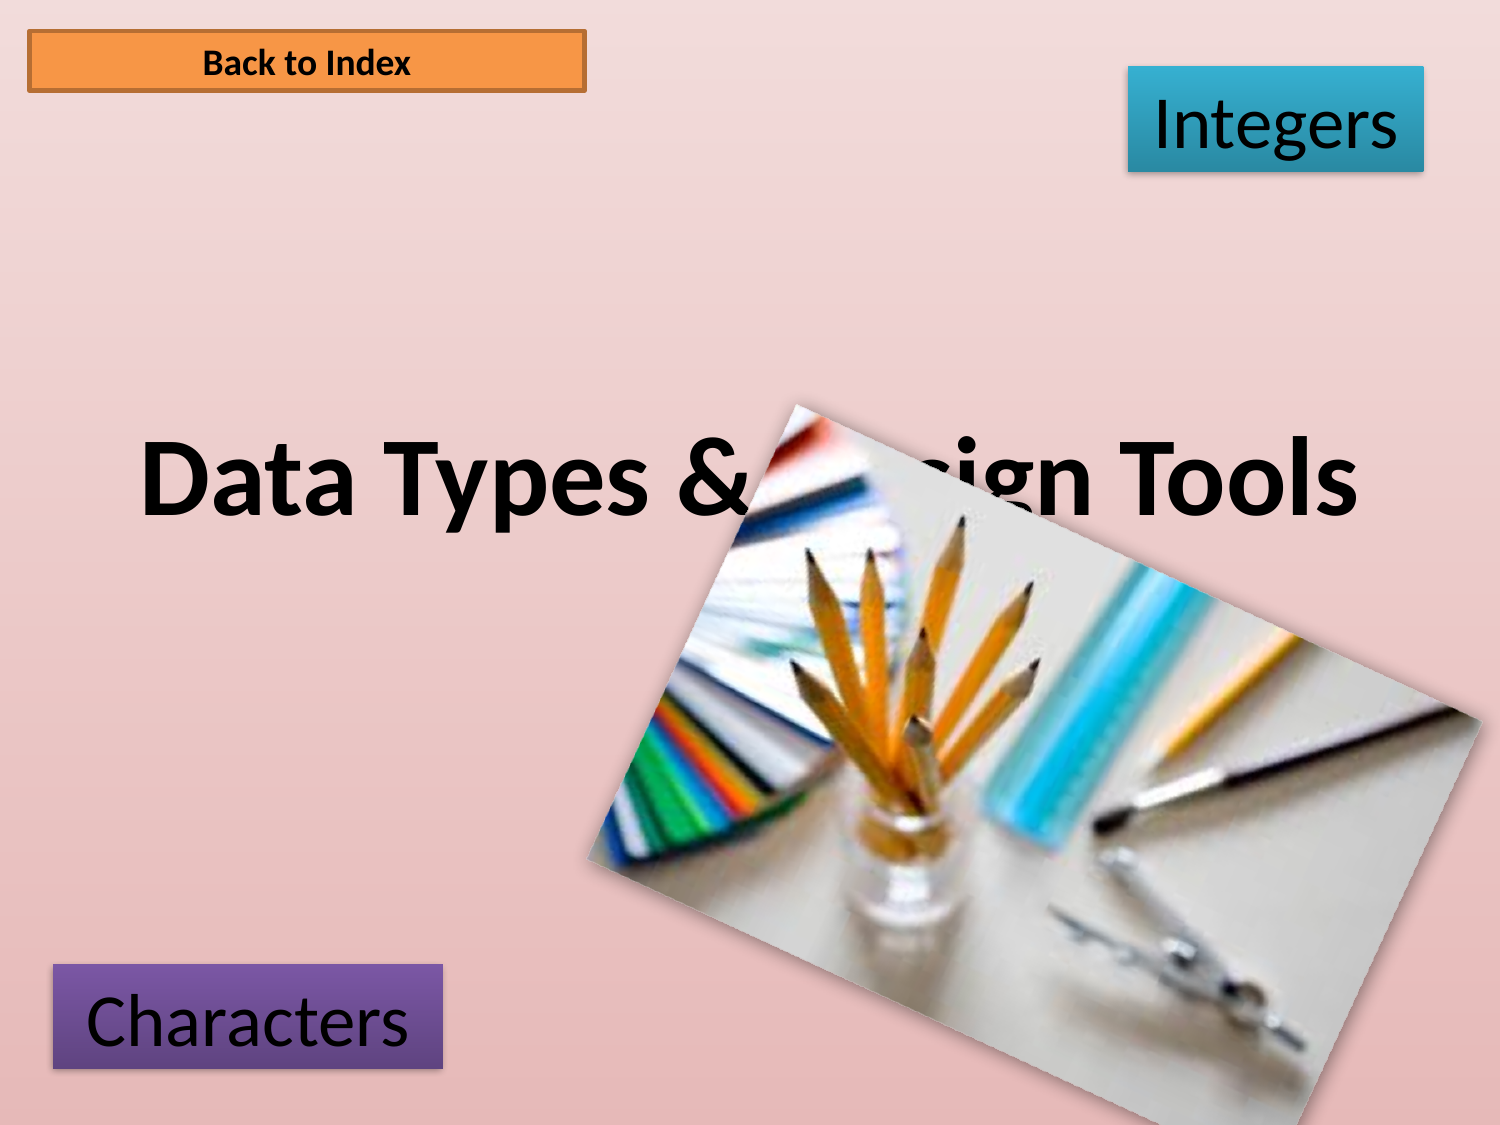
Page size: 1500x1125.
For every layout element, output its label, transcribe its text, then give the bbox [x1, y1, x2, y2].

picture [588, 406, 1482, 1125]
title Data Types & Design Tools [112, 349, 1388, 591]
text_box Characters [53, 964, 443, 1069]
text_box Back to Index [27, 29, 587, 93]
text_box Integers [1128, 66, 1424, 172]
